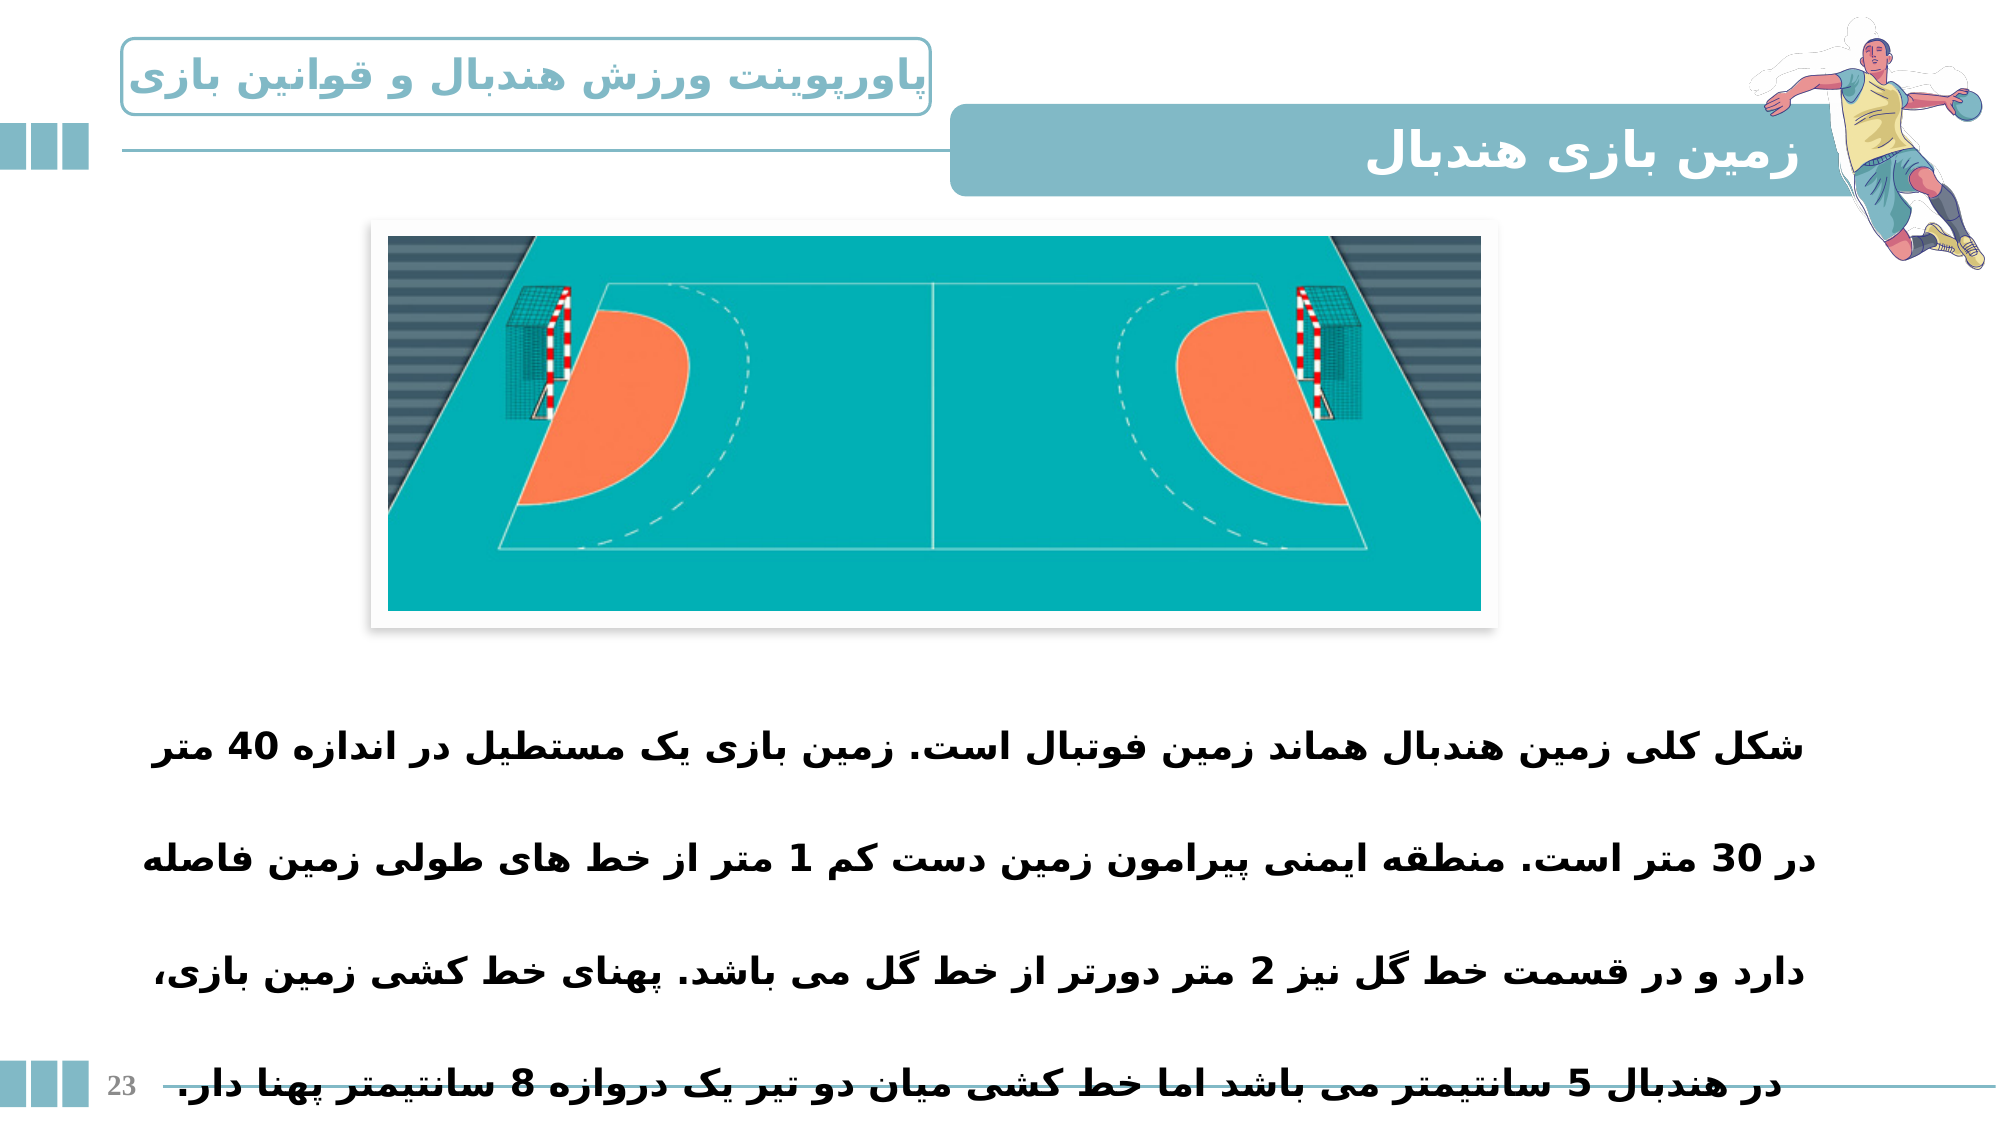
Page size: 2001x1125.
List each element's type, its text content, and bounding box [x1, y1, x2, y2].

picture [387, 236, 1482, 612]
text_box شکل کلی زمین هندبال هماند زمین فوتبال است. زمین بازی یک مستطیل در اندازه 40 متر در 30 متر است. منطقه ایمنی پیرامون زمین دست کم 1 متر از خط های طولی زمین فاصله دارد و در قسمت خط گل نیز 2 متر دورتر از خط گل می باشد. پهنای خط کشی زمین بازی، در هندبال 5 سانتیمتر می باشد اما خط کشی میان دو تیر یک دروازه 8 سانتیمتر پهنا دار. [121, 646, 1837, 1112]
text_box زمین بازی هندبال [1349, 105, 1817, 185]
text_box پاورپوینت ورزش هندبال و قوانین بازی [113, 36, 943, 105]
picture [1749, 17, 1985, 270]
slide_number 23 [88, 1053, 156, 1114]
